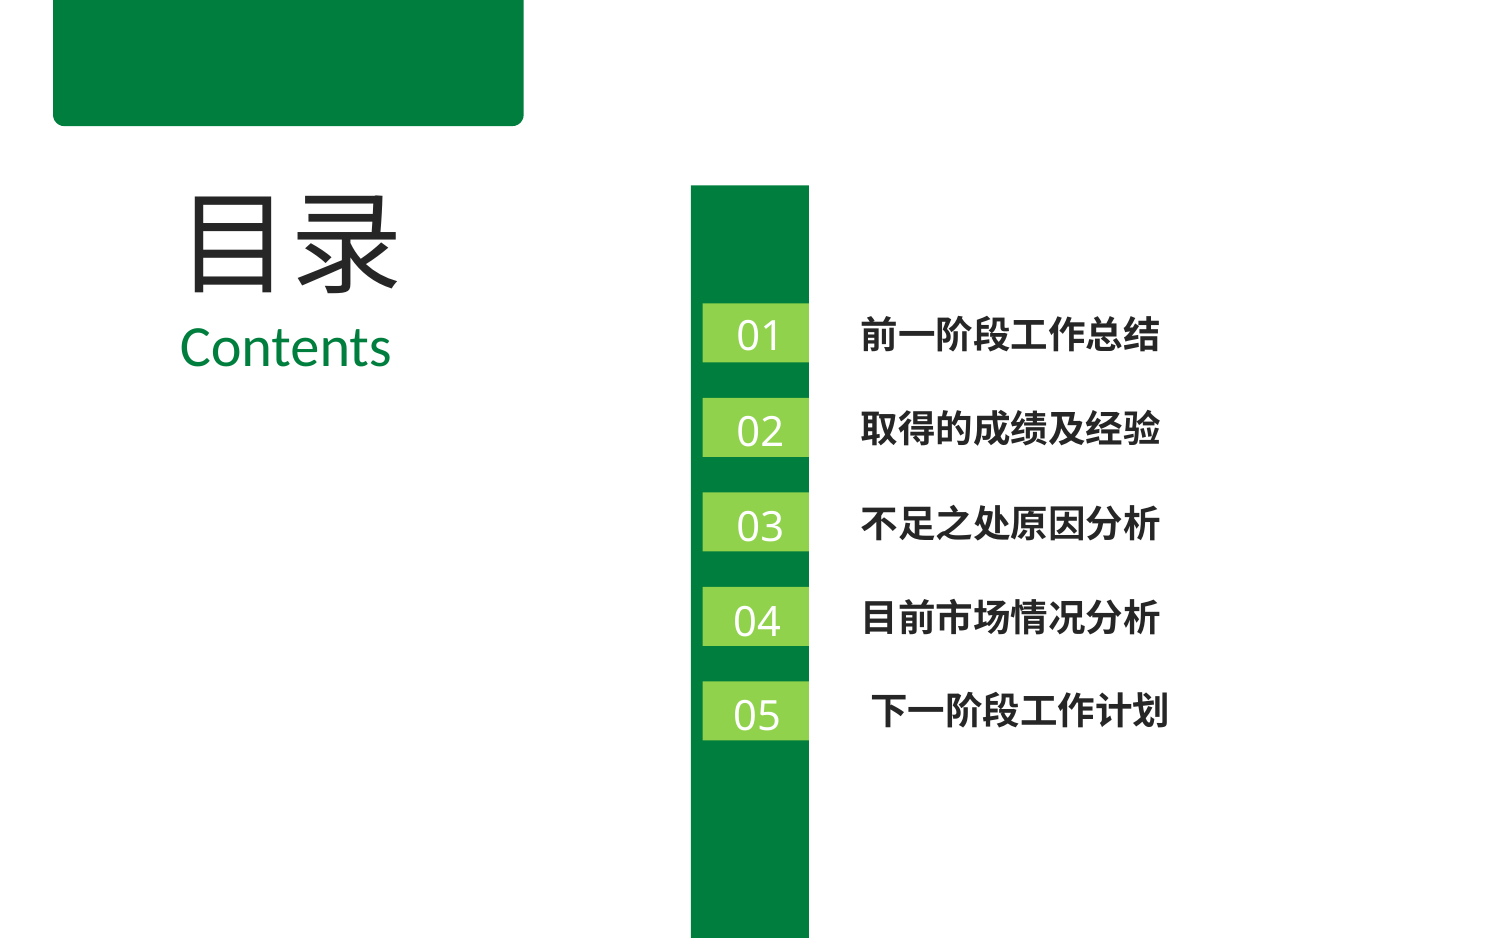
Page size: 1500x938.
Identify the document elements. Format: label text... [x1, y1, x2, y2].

text_box 取得的成绩及经验 [846, 397, 1176, 458]
text_box 前一阶段工作总结 [846, 303, 1176, 364]
text_box 目录 [163, 164, 418, 315]
text_box [689, 183, 811, 938]
text_box 05 [718, 681, 797, 747]
text_box 02 [721, 397, 800, 463]
text_box 不足之处原因分析 [846, 492, 1176, 553]
text_box [701, 585, 811, 648]
text_box Contents [165, 315, 407, 385]
text_box [800, 301, 811, 364]
text_box 04 [718, 586, 797, 652]
text_box [701, 396, 811, 459]
text_box [701, 490, 811, 553]
text_box 01 [721, 301, 800, 367]
text_box [701, 301, 721, 364]
text_box [50, 0, 526, 129]
text_box 目前市场情况分析 [846, 586, 1176, 647]
text_box [701, 679, 811, 742]
text_box 03 [721, 492, 800, 558]
text_box 下一阶段工作计划 [855, 679, 1186, 740]
